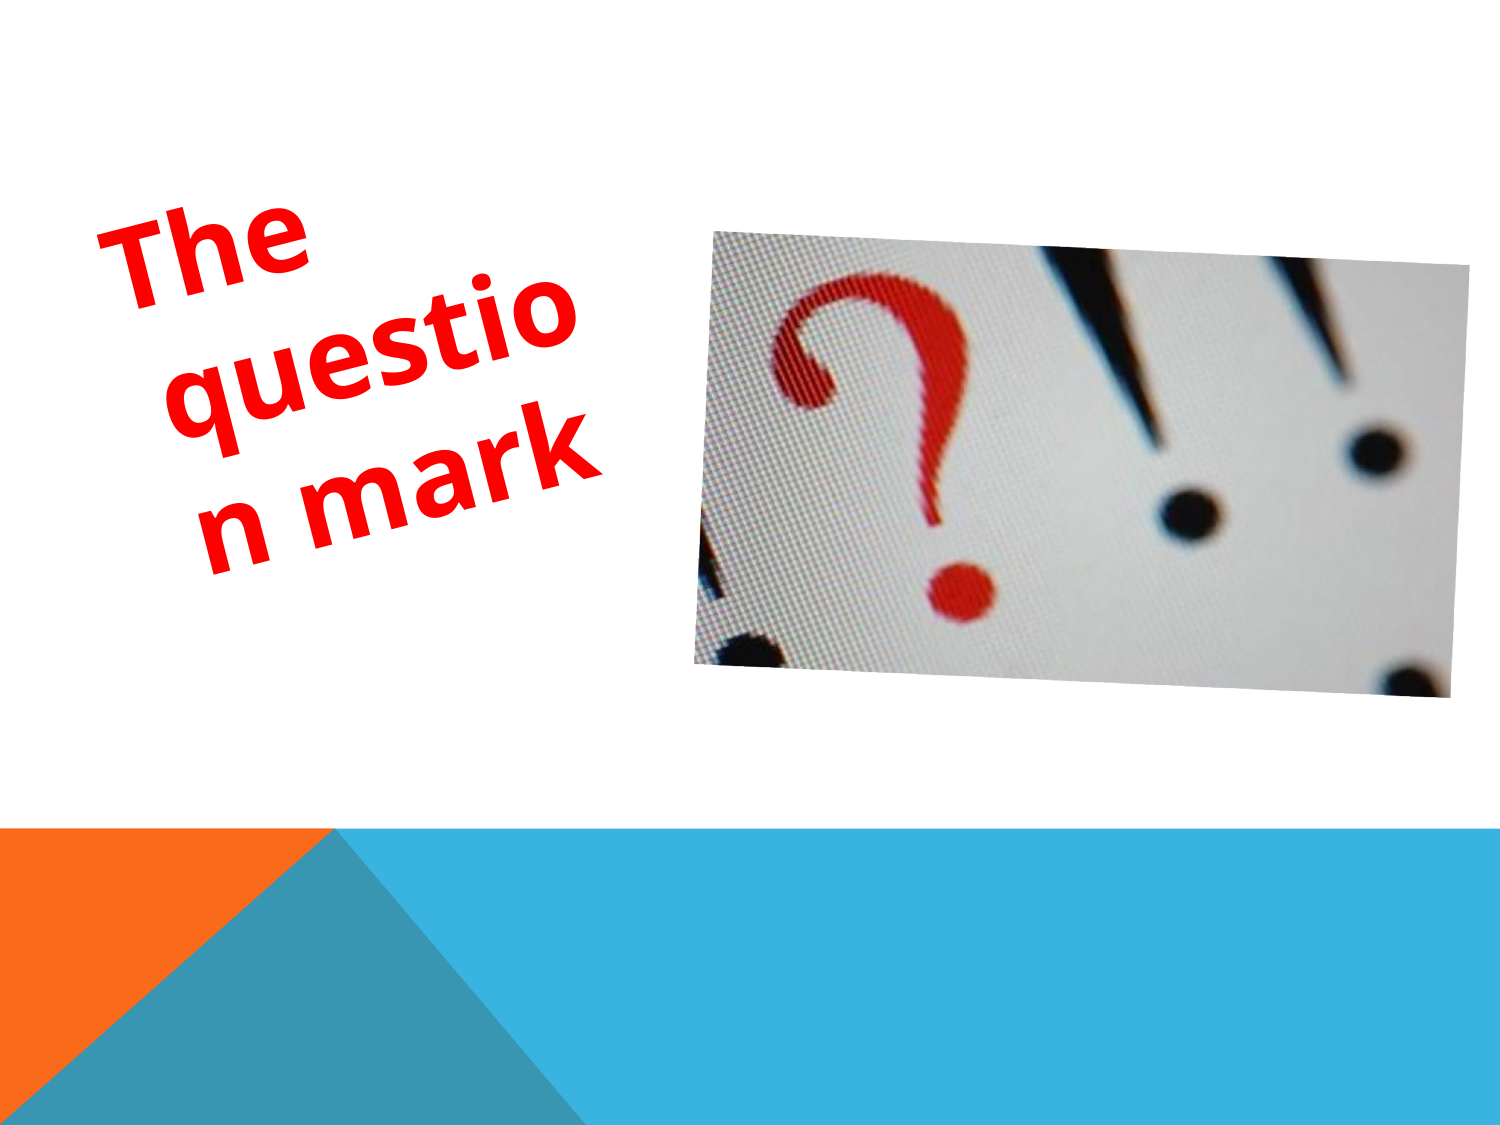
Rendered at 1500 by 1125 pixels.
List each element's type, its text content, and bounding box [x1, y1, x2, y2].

picture [695, 232, 1469, 697]
list The question mark [41, 80, 656, 667]
